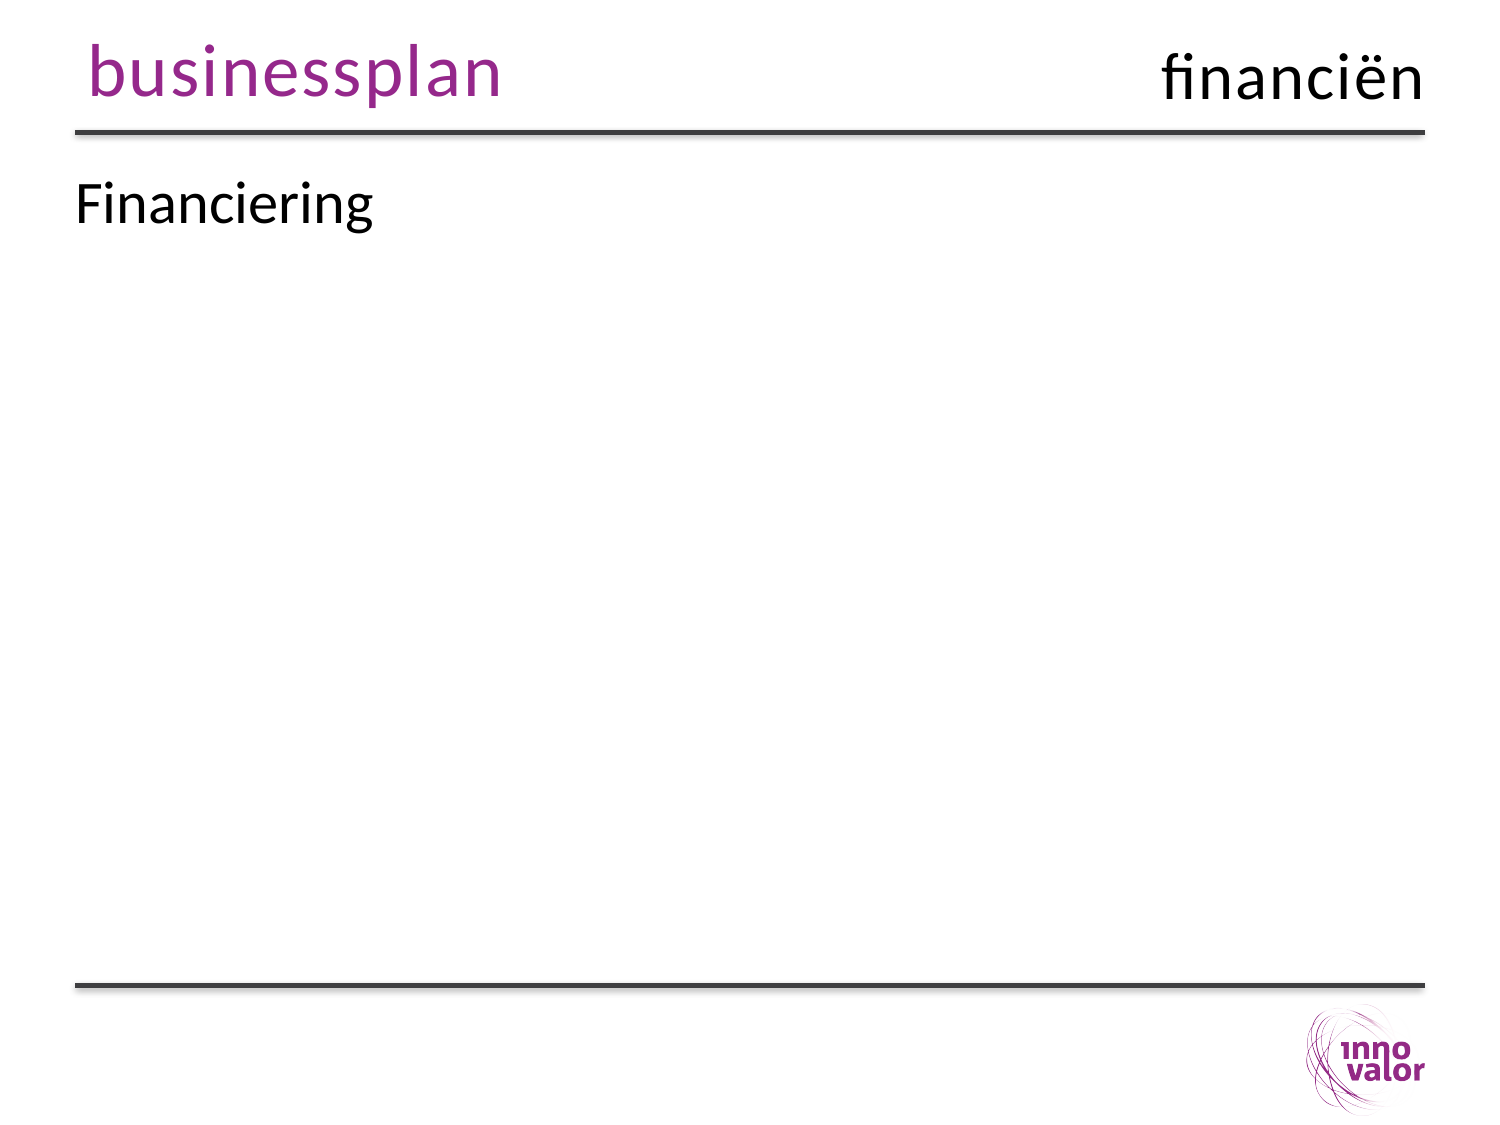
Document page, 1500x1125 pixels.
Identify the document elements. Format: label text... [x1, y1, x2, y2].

text_box financiën [786, 33, 1425, 113]
title Financiering [75, 152, 1425, 246]
picture [1306, 1004, 1425, 1116]
